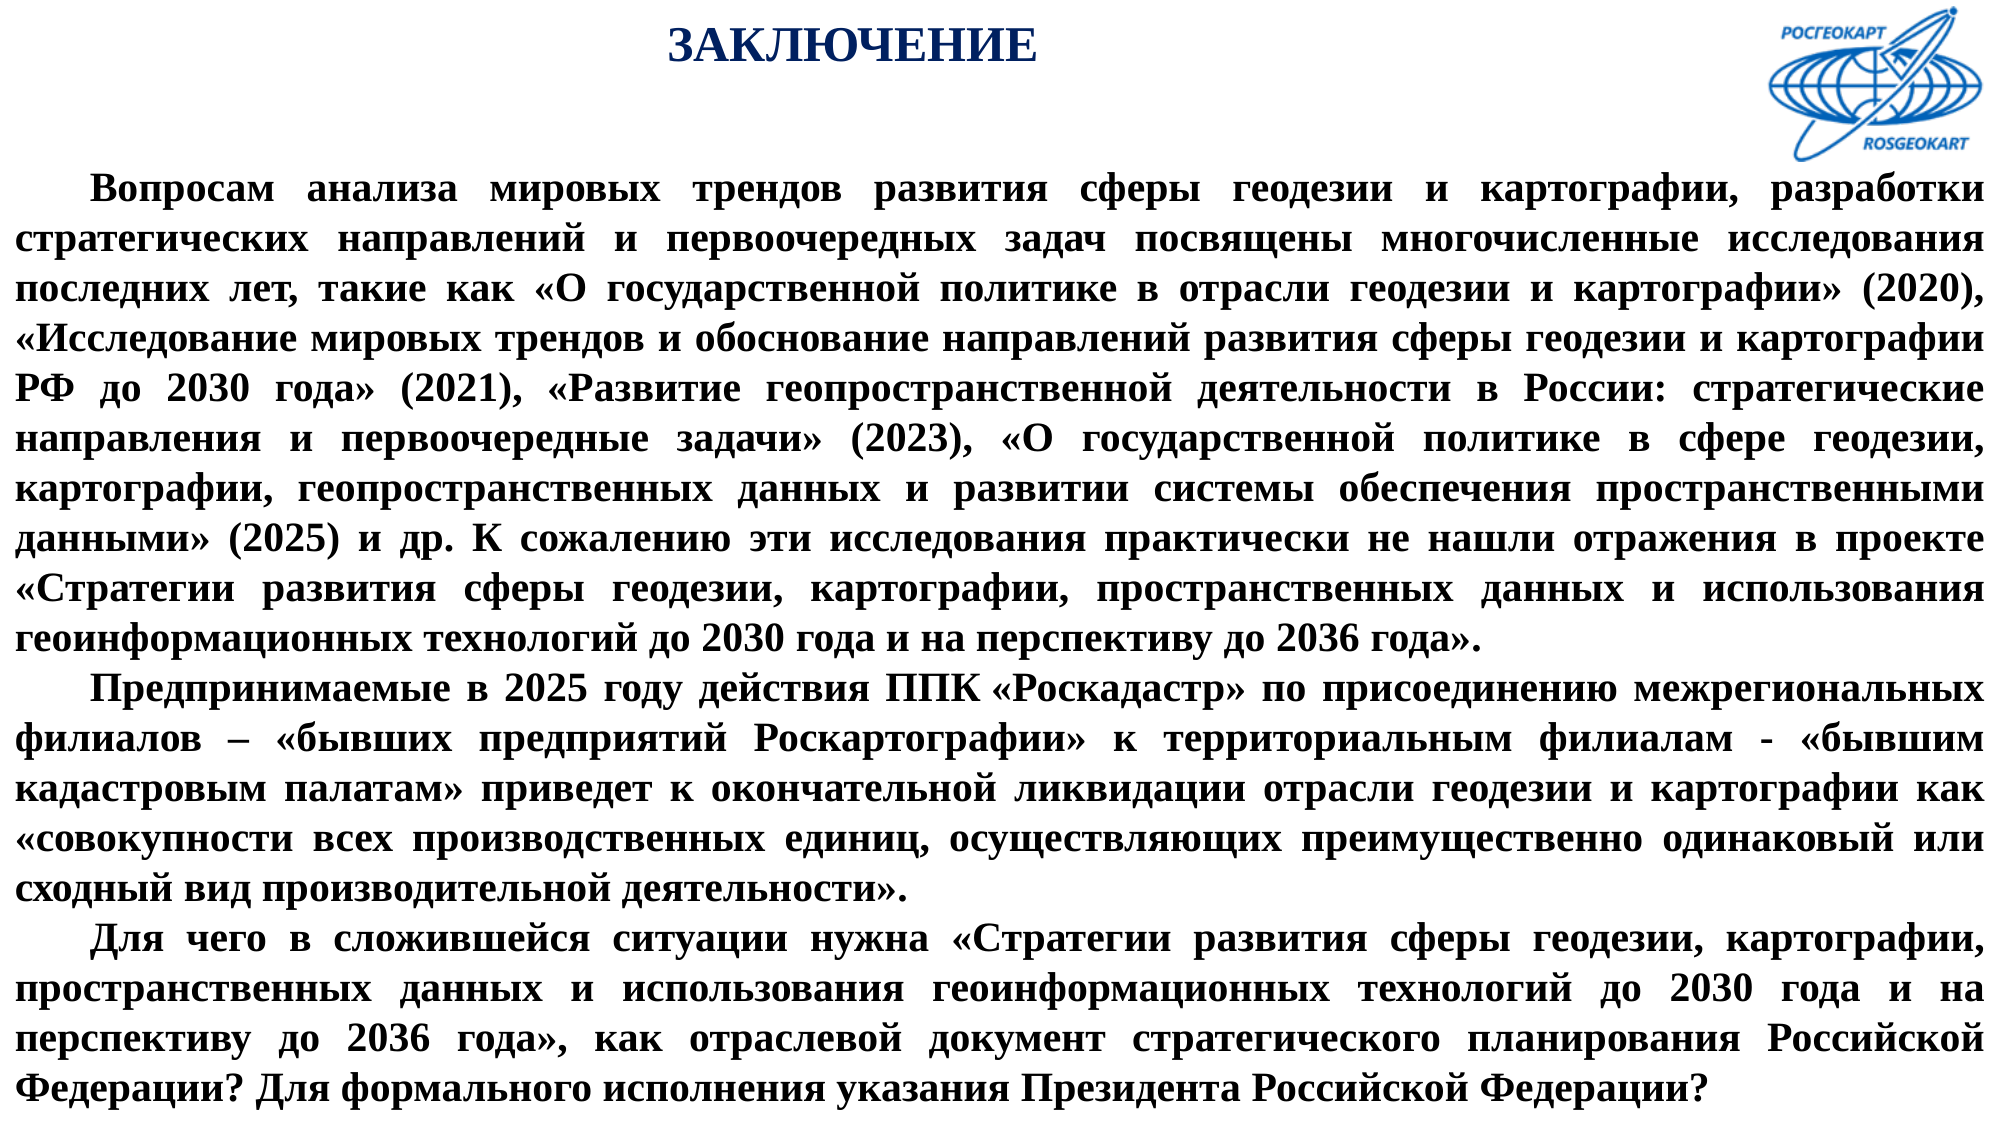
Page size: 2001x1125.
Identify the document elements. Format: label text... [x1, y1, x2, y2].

text_box ЗАКЛЮЧЕНИЕ [0, 3, 1707, 79]
text_box Вопросам анализа мировых трендов развития сферы геодезии и картографии, разработки стратегических направлений и первоочередных задач посвящены многочисленные исследования последних лет, такие как «О государственной политике в отрасли геодезии и картографии» (2020), «Исследование мировых трендов и обоснование направлений развития сферы геодезии и картографии РФ до 2030 года» (2021), «Развитие геопространственной деятельности в России: стратегические направления и первоочередные задачи» (2023), «О государственной политике в сфере геодезии, картографии, геопространственных данных и развитии системы обеспечения пространственными данными» (2025) и др. К сожалению эти исследования практически не нашли отражения в проекте «Стратегии развития сферы геодезии, картографии, пространственных данных и использования геоинформационных технологий до 2030 года и на перспективу до 2036 года». Предпринимаемые в 2025 году действия ППК «Роскадастр» по присоединению межрегиональных филиалов – «бывших предприятий Роскартографии» к территориальным филиалам - «бывшим кадастровым палатам» приведет к окончательной ликвидации отрасли геодезии и картографии как «совокупности всех производственных единиц, осуществляющих преимущественно одинаковый или сходный вид производительной деятельности». Для чего в сложившейся ситуации нужна «Стратегии развития сферы геодезии, картографии, пространственных данных и использования геоинформационных технологий до 2030 года и на перспективу до 2036 года», как отраслевой документ стратегического планирования Российской Федерации? Для формального исполнения указания Президента Российской Федерации? [0, 152, 2000, 1118]
picture [1757, 6, 1994, 162]
